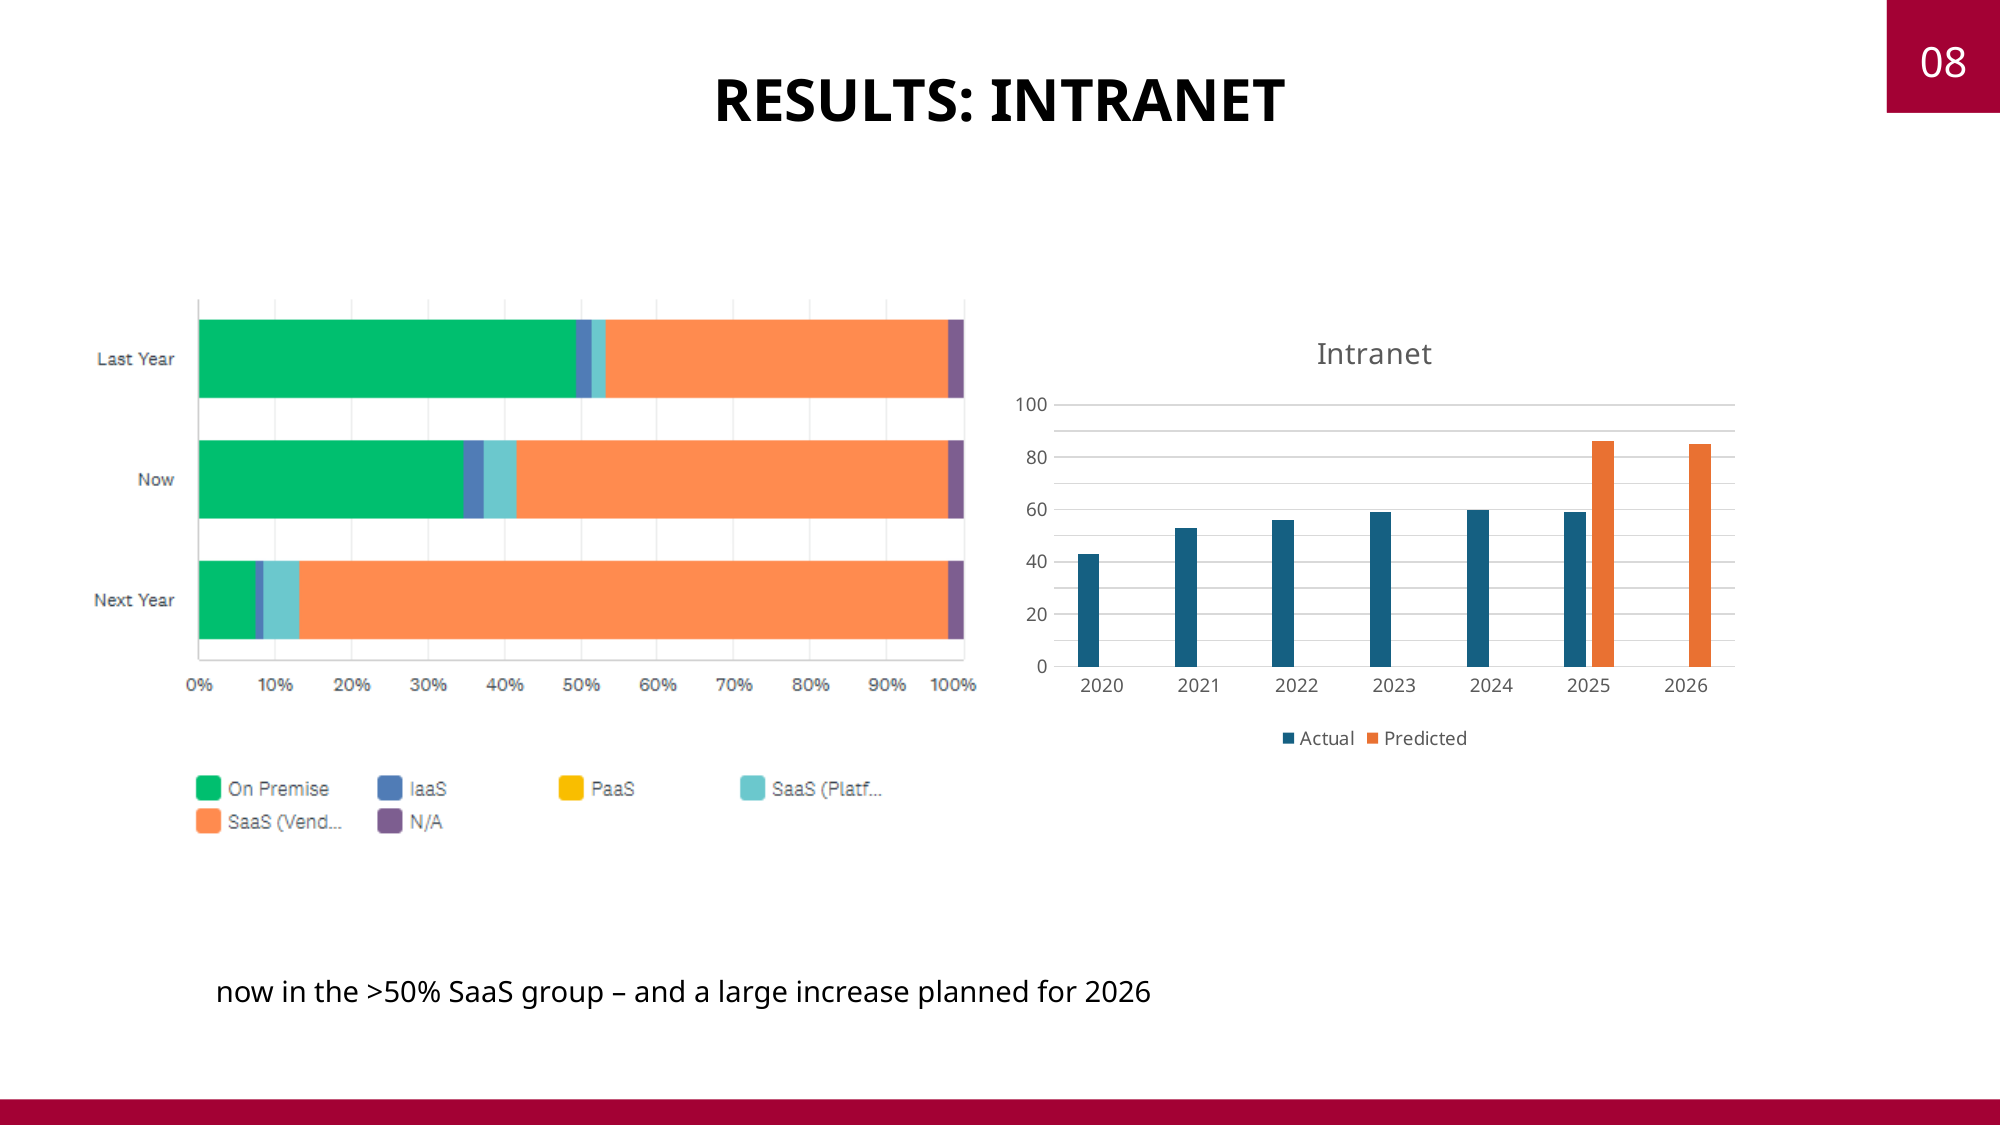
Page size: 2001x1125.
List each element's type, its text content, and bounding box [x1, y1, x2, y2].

text_box RESULTS: INTRANET [0, 63, 2000, 178]
picture [64, 262, 1001, 855]
list 08 [1884, 9, 1968, 63]
text_box now in the >50% SaaS group – and a large increase planned for 2026 [201, 939, 1391, 1016]
chart [999, 306, 1751, 758]
